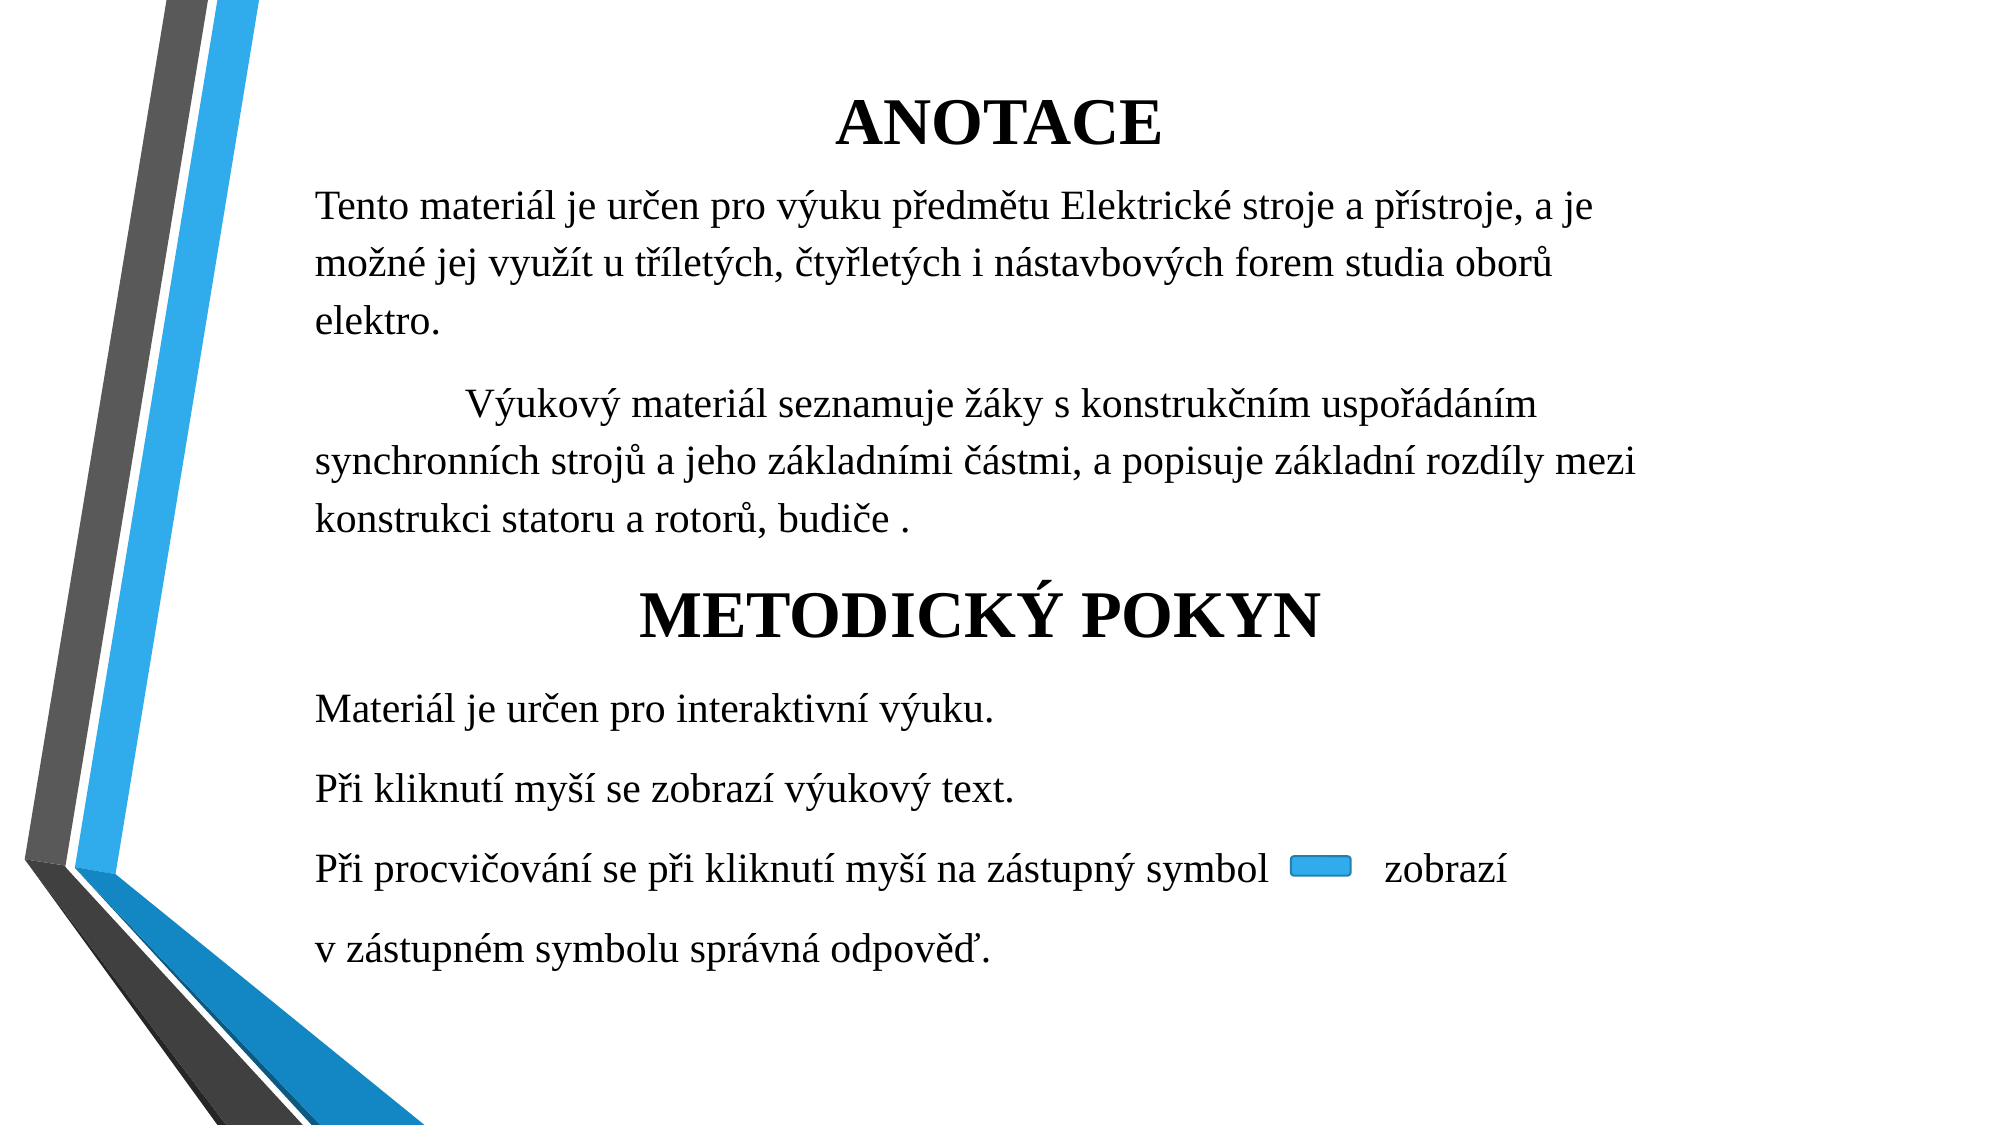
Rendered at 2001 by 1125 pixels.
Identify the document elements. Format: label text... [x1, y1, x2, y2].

text_box METODICKÝ POKYN Materiál je určen pro interaktivní výuku. Při kliknutí myší se zobrazí výukový text. Při procvičování se při kliknutí myší na zástupný symbol zobrazí v zástupném symbolu správná odpověď. [299, 555, 1663, 979]
text_box ANOTACE Tento materiál je určen pro výuku předmětu Elektrické stroje a přístroje, a je možné jej využít u tříletých, čtyřletých i nástavbových forem studia oborů elektro. Výukový materiál seznamuje žáky s konstrukčním uspořádáním synchronních strojů a jeho základními částmi, a popisuje základní rozdíly mezi konstrukci statoru a rotorů, budiče . [300, 62, 1700, 548]
text_box [1289, 855, 1352, 877]
